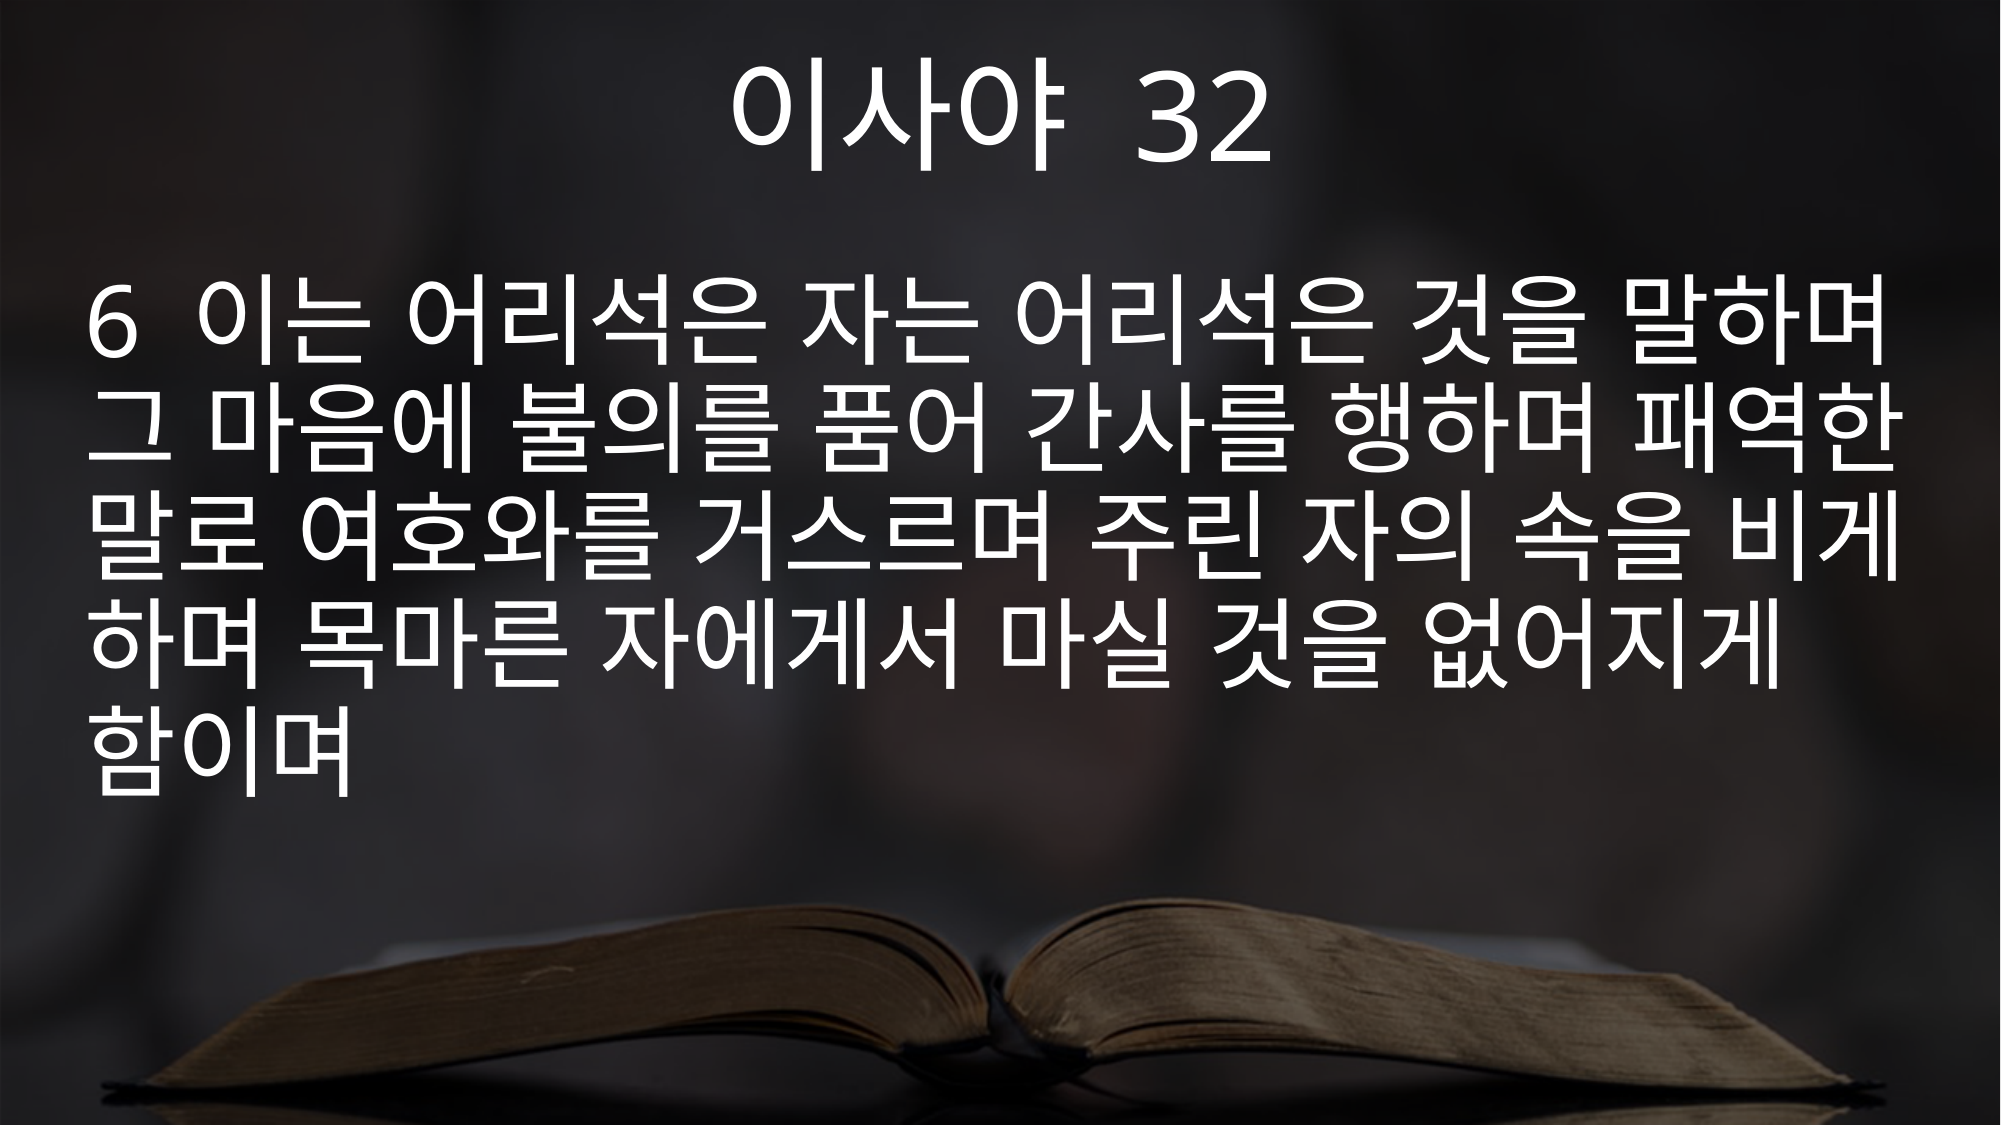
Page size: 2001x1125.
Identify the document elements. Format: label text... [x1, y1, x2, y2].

picture [0, 0, 2001, 1125]
list 6 이는 어리석은 자는 어리석은 것을 말하며 그 마음에 불의를 품어 간사를 행하며 패역한 말로 여호와를 거스르며 주린 자의 속을 비게 하며 목마른 자에게서 마실 것을 없어지게 함이며 [69, 263, 1953, 423]
footer 이사야 32 [0, 32, 2000, 192]
